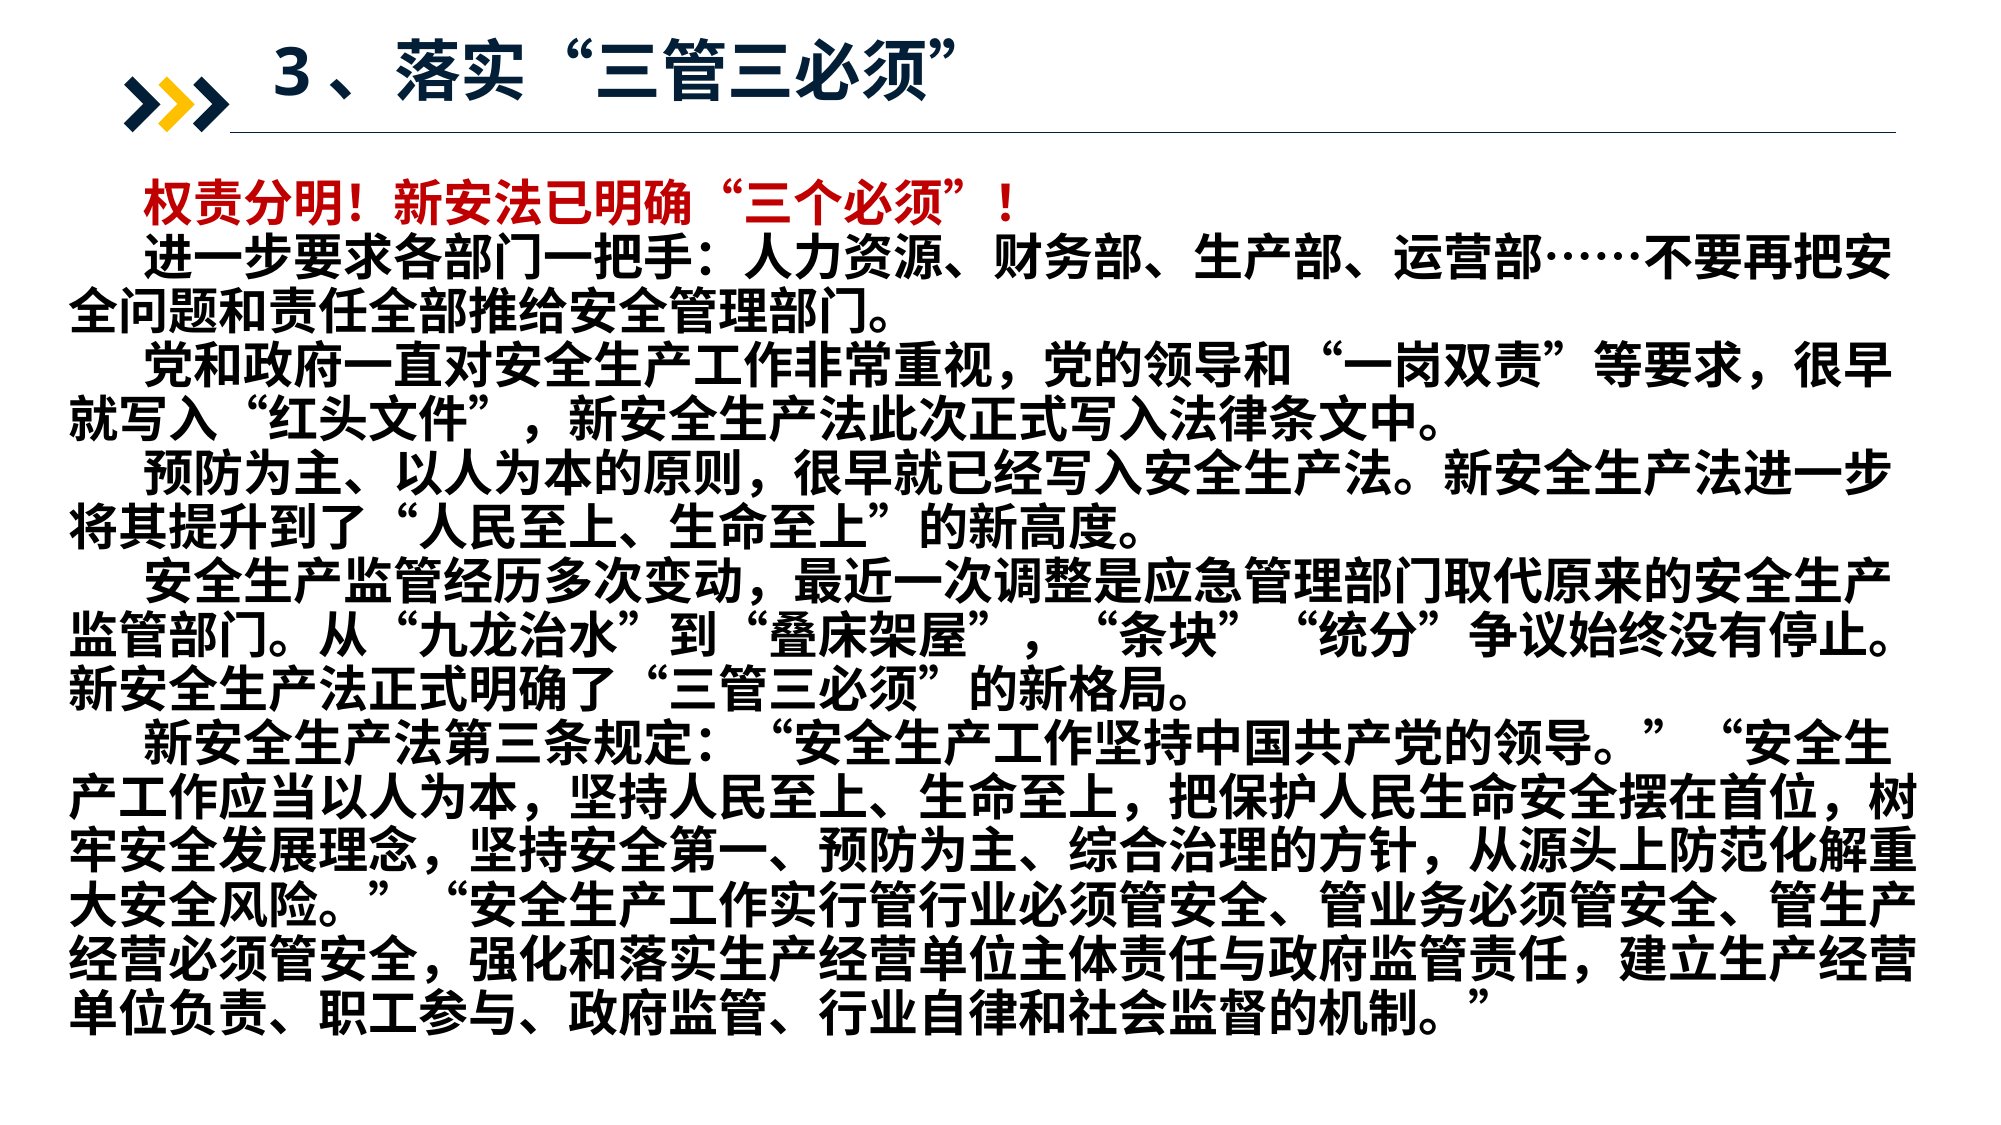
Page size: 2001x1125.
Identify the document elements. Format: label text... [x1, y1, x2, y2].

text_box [123, 76, 1897, 133]
text_box 权责分明！新安法已明确“三个必须”！ 进一步要求各部门一把手：人力资源、财务部、生产部、运营部……不要再把安全问题和责任全部推给安全管理部门。 党和政府一直对安全生产工作非常重视，党的领导和“一岗双责”等要求，很早就写入“红头文件”，新安全生产法此次正式写入法律条文中。 预防为主、以人为本的原则，很早就已经写入安全生产法。新安全生产法进一步将其提升到了“人民至上、生命至上”的新高度。 安全生产监管经历多次变动，最近一次调整是应急管理部门取代原来的安全生产监管部门。从“九龙治水”到“叠床架屋”，“条块”“统分”争议始终没有停止。新安全生产法正式明确了“三管三必须”的新格局。 新安全生产法第三条规定：“安全生产工作坚持中国共产党的领导。”“安全生产工作应当以人为本，坚持人民至上、生命至上，把保护人民生命安全摆在首位，树牢安全发展理念，坚持安全第一、预防为主、综合治理的方针，从源头上防范化解重大安全风险。”“安全生产工作实行管行业必须管安全、管业务必须管安全、管生产经营必须管安全，强化和落实生产经营单位主体责任与政府监管责任，建立生产经营单位负责、职工参与、政府监管、行业自律和社会监督的机制。” [53, 170, 1947, 1050]
text_box 3、落实“三管三必须” [262, 22, 1218, 76]
